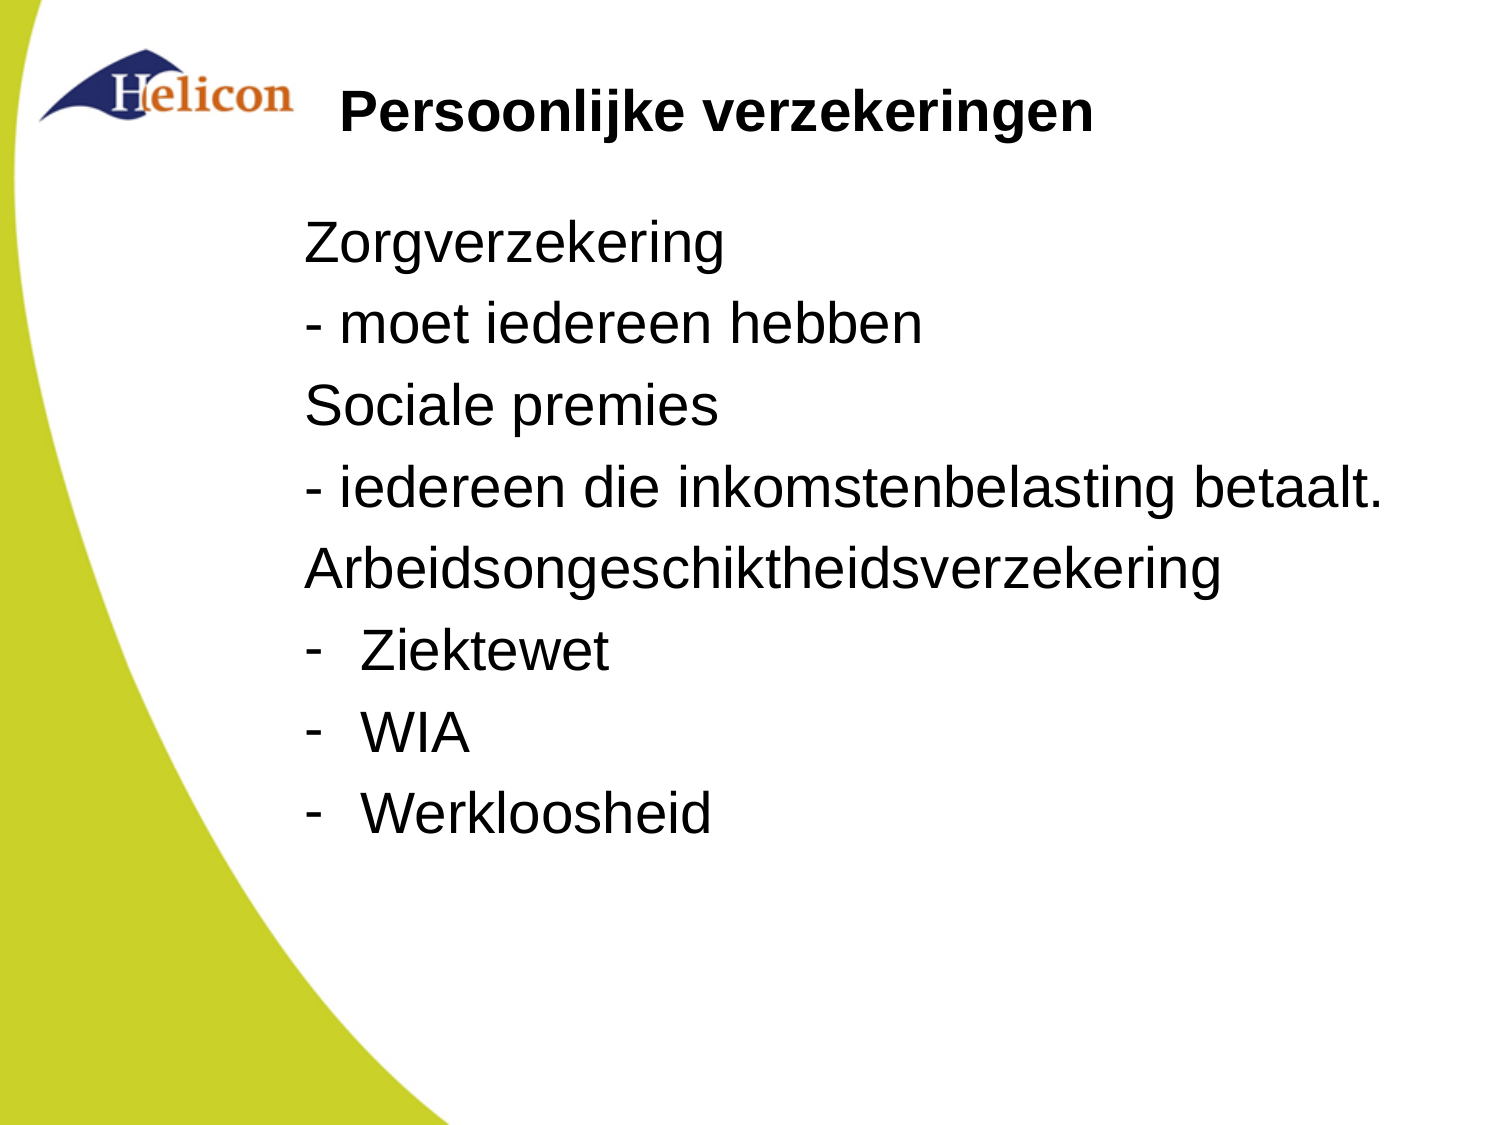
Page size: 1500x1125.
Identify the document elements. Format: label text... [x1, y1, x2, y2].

picture [0, 0, 1500, 1125]
list Zorgverzekering - moet iedereen hebben Sociale premies - iedereen die inkomstenbelasting betaalt. Arbeidsongeschiktheidsverzekering Ziektewet WIA Werkloosheid [289, 196, 1425, 1005]
title Persoonlijke verzekeringen [324, 54, 1415, 161]
